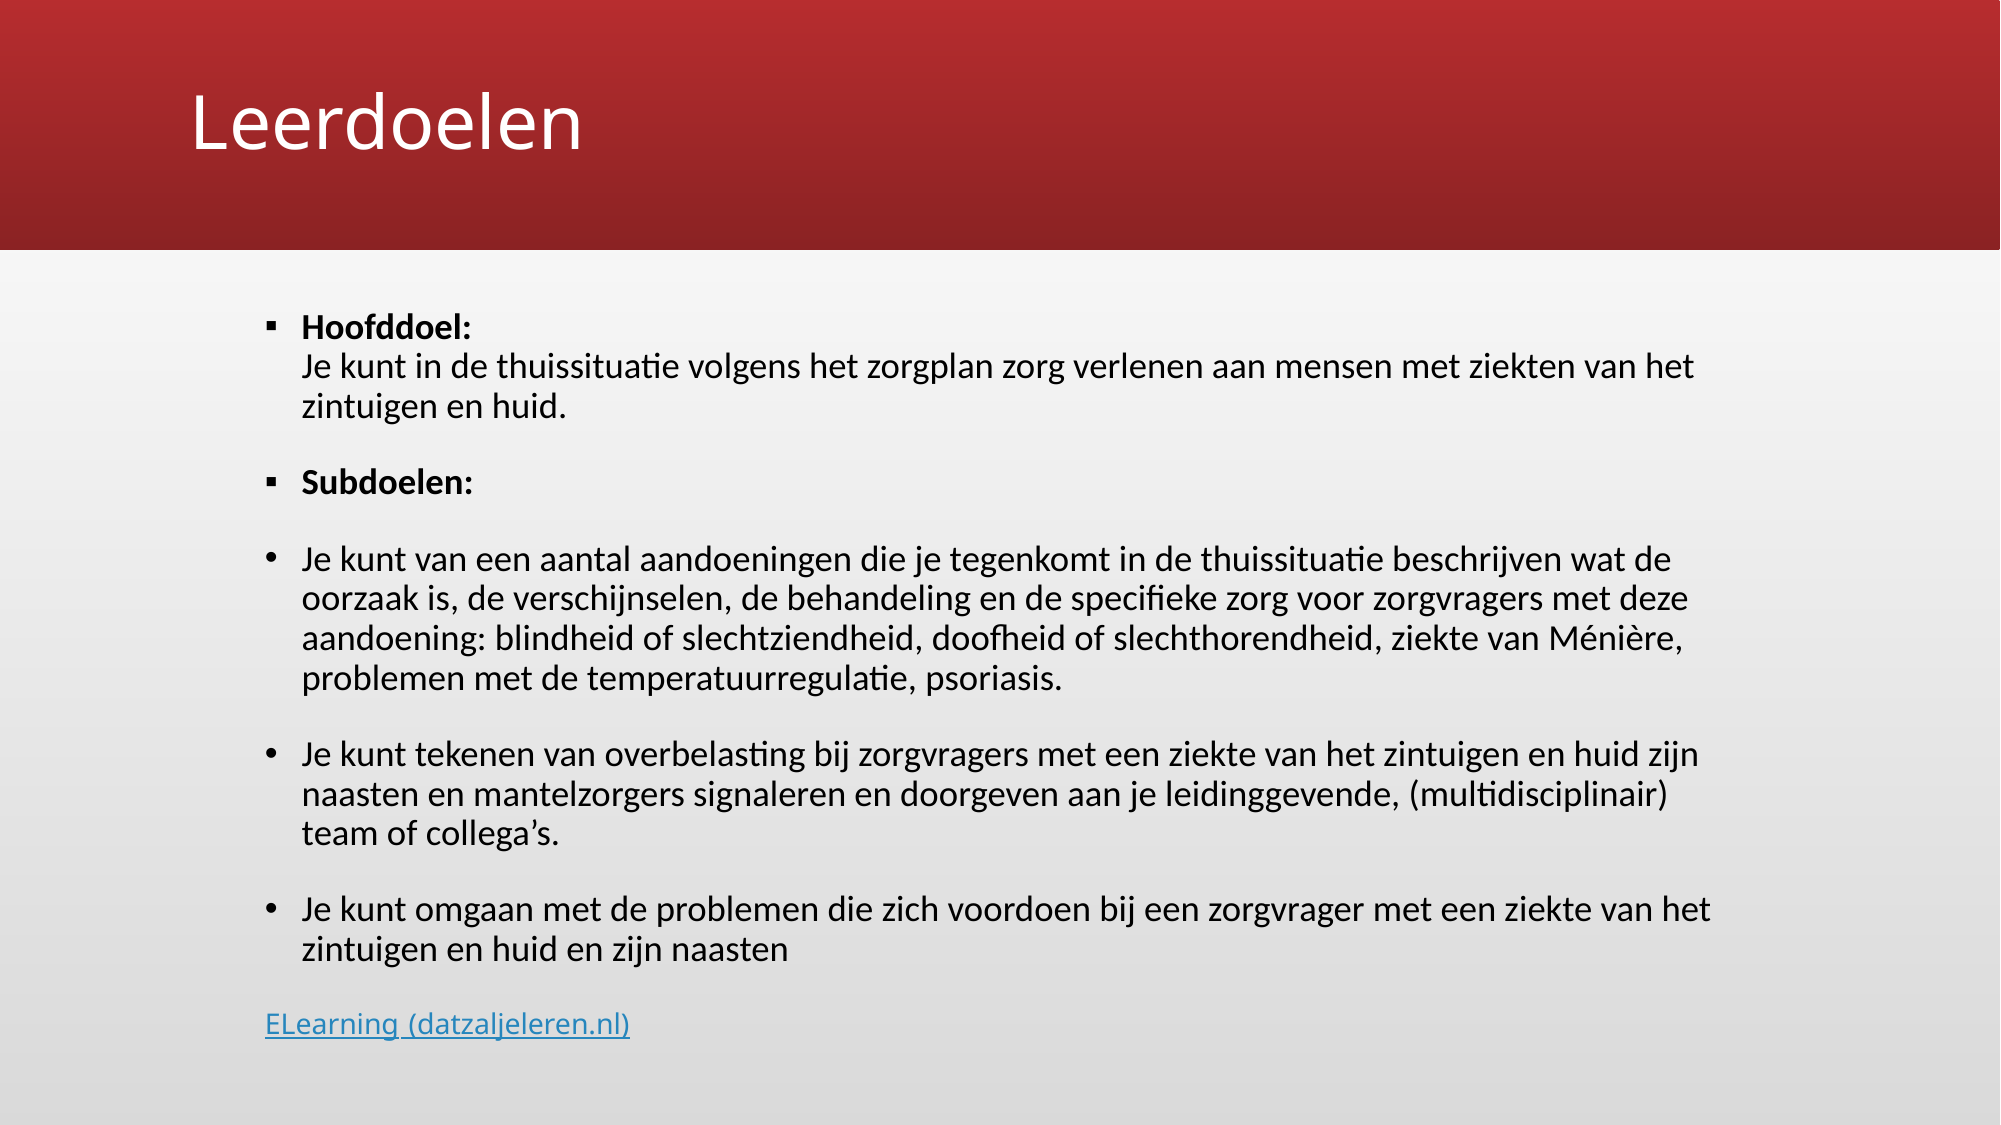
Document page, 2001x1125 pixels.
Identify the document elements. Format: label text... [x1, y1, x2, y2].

title Leerdoelen [174, 16, 1825, 234]
list Hoofddoel: Je kunt in de thuissituatie volgens het zorgplan zorg verlenen aan mensen met ziekten van het zintuigen en huid. Subdoelen: Je kunt van een aantal aandoeningen die je tegenkomt in de thuissituatie beschrijven wat de oorzaak is, de verschijnselen, de behandeling en de specifieke zorg voor zorgvragers met deze aandoening: blindheid of slechtziendheid, doofheid of slechthorendheid, ziekte van Ménière, problemen met de temperatuurregulatie, psoriasis. Je kunt tekenen van overbelasting bij zorgvragers met een ziekte van het zintuigen en huid zijn naasten en mantelzorgers signaleren en doorgeven aan je leidinggevende, (multidisciplinair) team of collega’s. Je kunt omgaan met de problemen die zich voordoen bij een zorgvrager met een ziekte van het zintuigen en huid en zijn naasten ELearning (datzaljeleren.nl) [249, 299, 1750, 1050]
